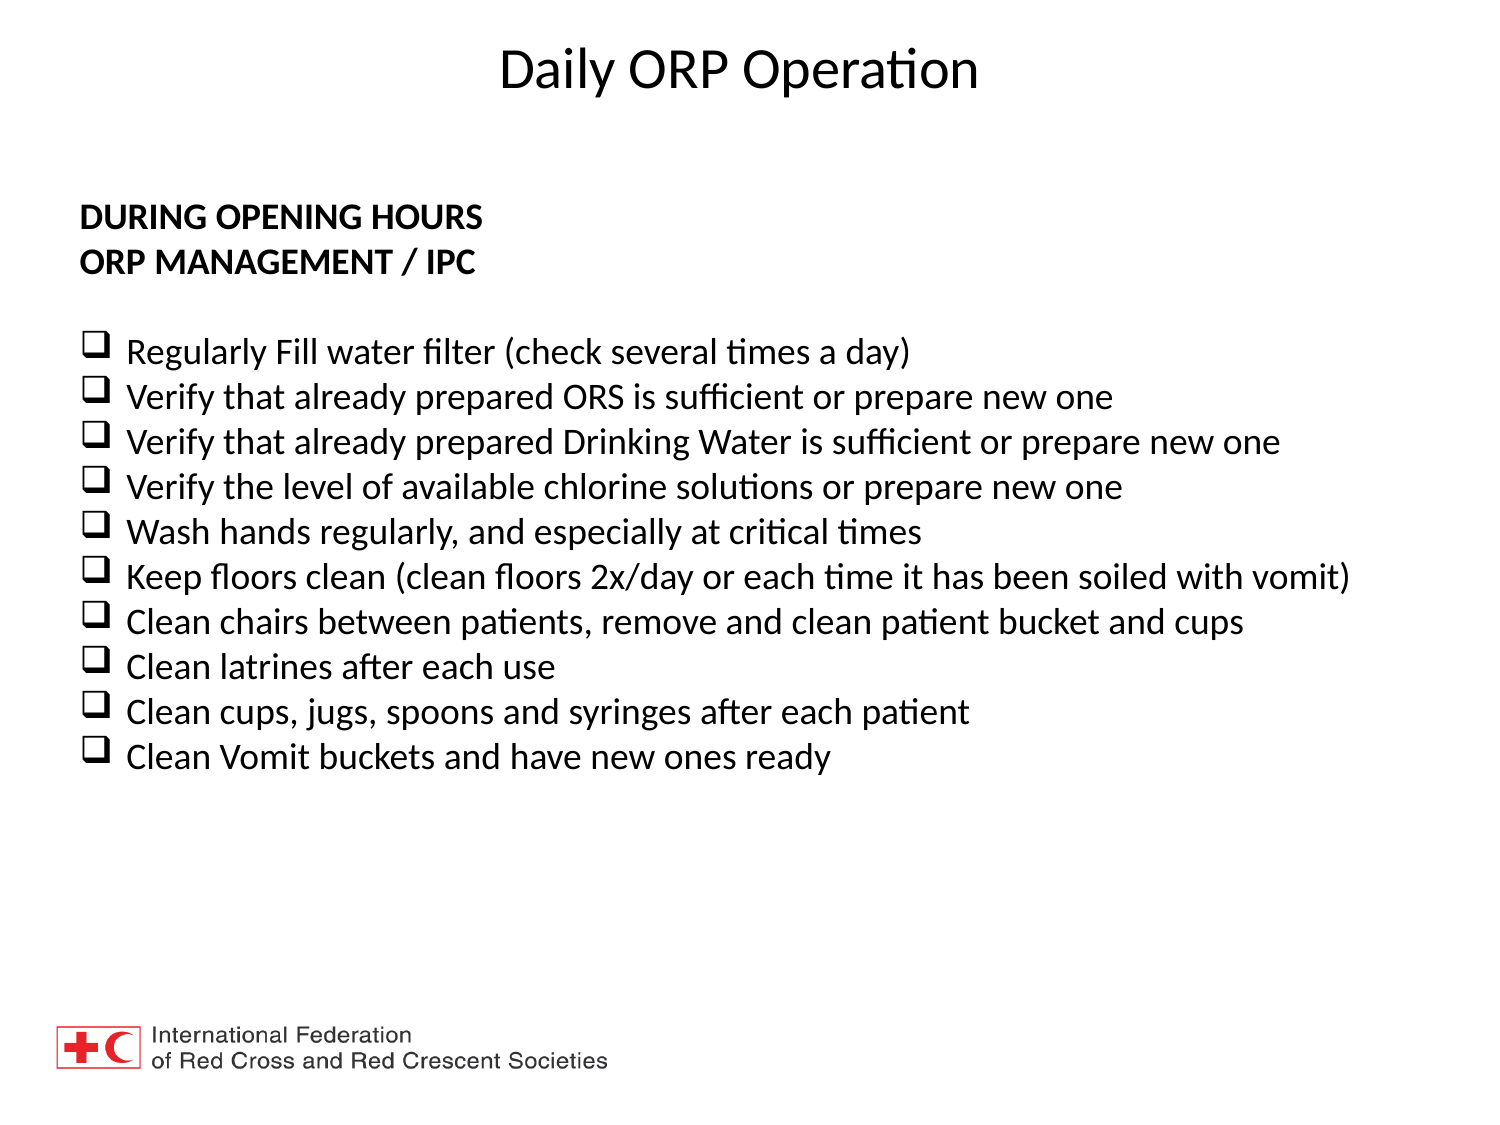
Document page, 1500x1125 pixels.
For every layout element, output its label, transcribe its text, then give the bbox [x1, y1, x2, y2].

picture [52, 1022, 614, 1071]
text_box DURING OPENING HOURS ORP MANAGEMENT / IPC Regularly Fill water filter (check several times a day) Verify that already prepared ORS is sufficient or prepare new one Verify that already prepared Drinking Water is sufficient or prepare new one Verify the level of available chlorine solutions or prepare new one Wash hands regularly, and especially at critical times Keep floors clean (clean floors 2x/day or each time it has been soiled with vomit) Clean chairs between patients, remove and clean patient bucket and cups Clean latrines after each use Clean cups, jugs, spoons and syringes after each patient Clean Vomit buckets and have new ones ready [64, 184, 1424, 1010]
title Daily ORP Operation [64, 0, 1415, 160]
